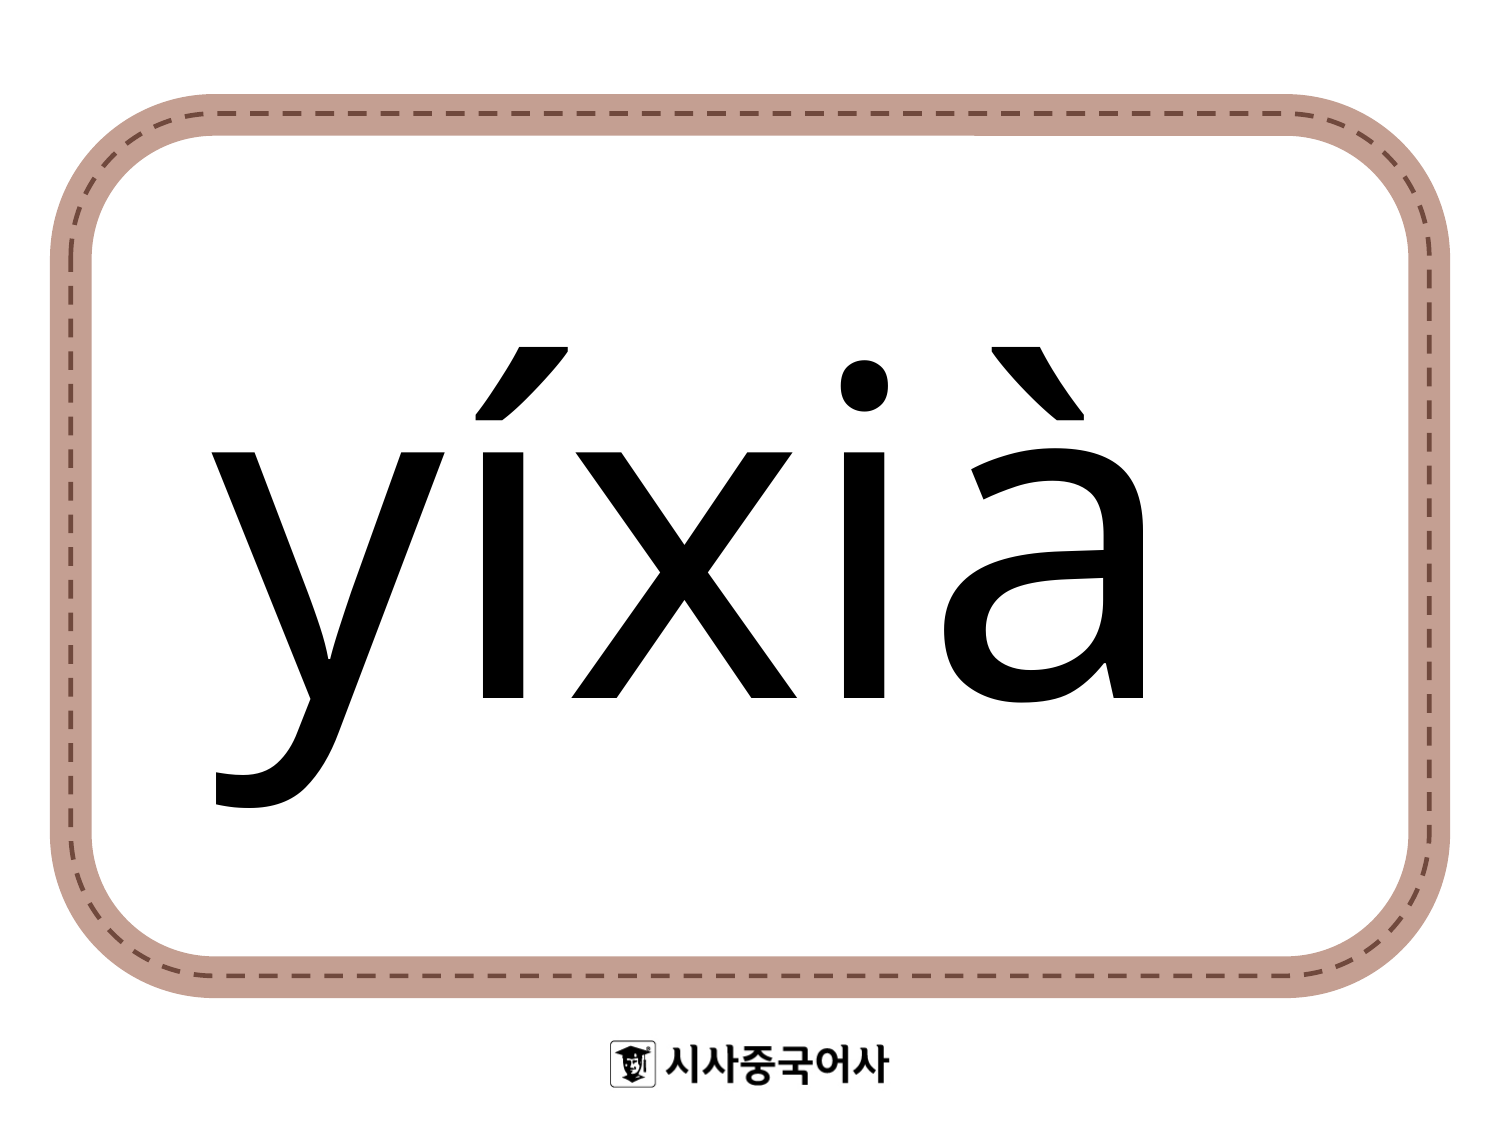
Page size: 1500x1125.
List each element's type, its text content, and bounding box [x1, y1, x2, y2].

picture [602, 1034, 898, 1094]
text_box yíxià [145, 189, 1354, 853]
